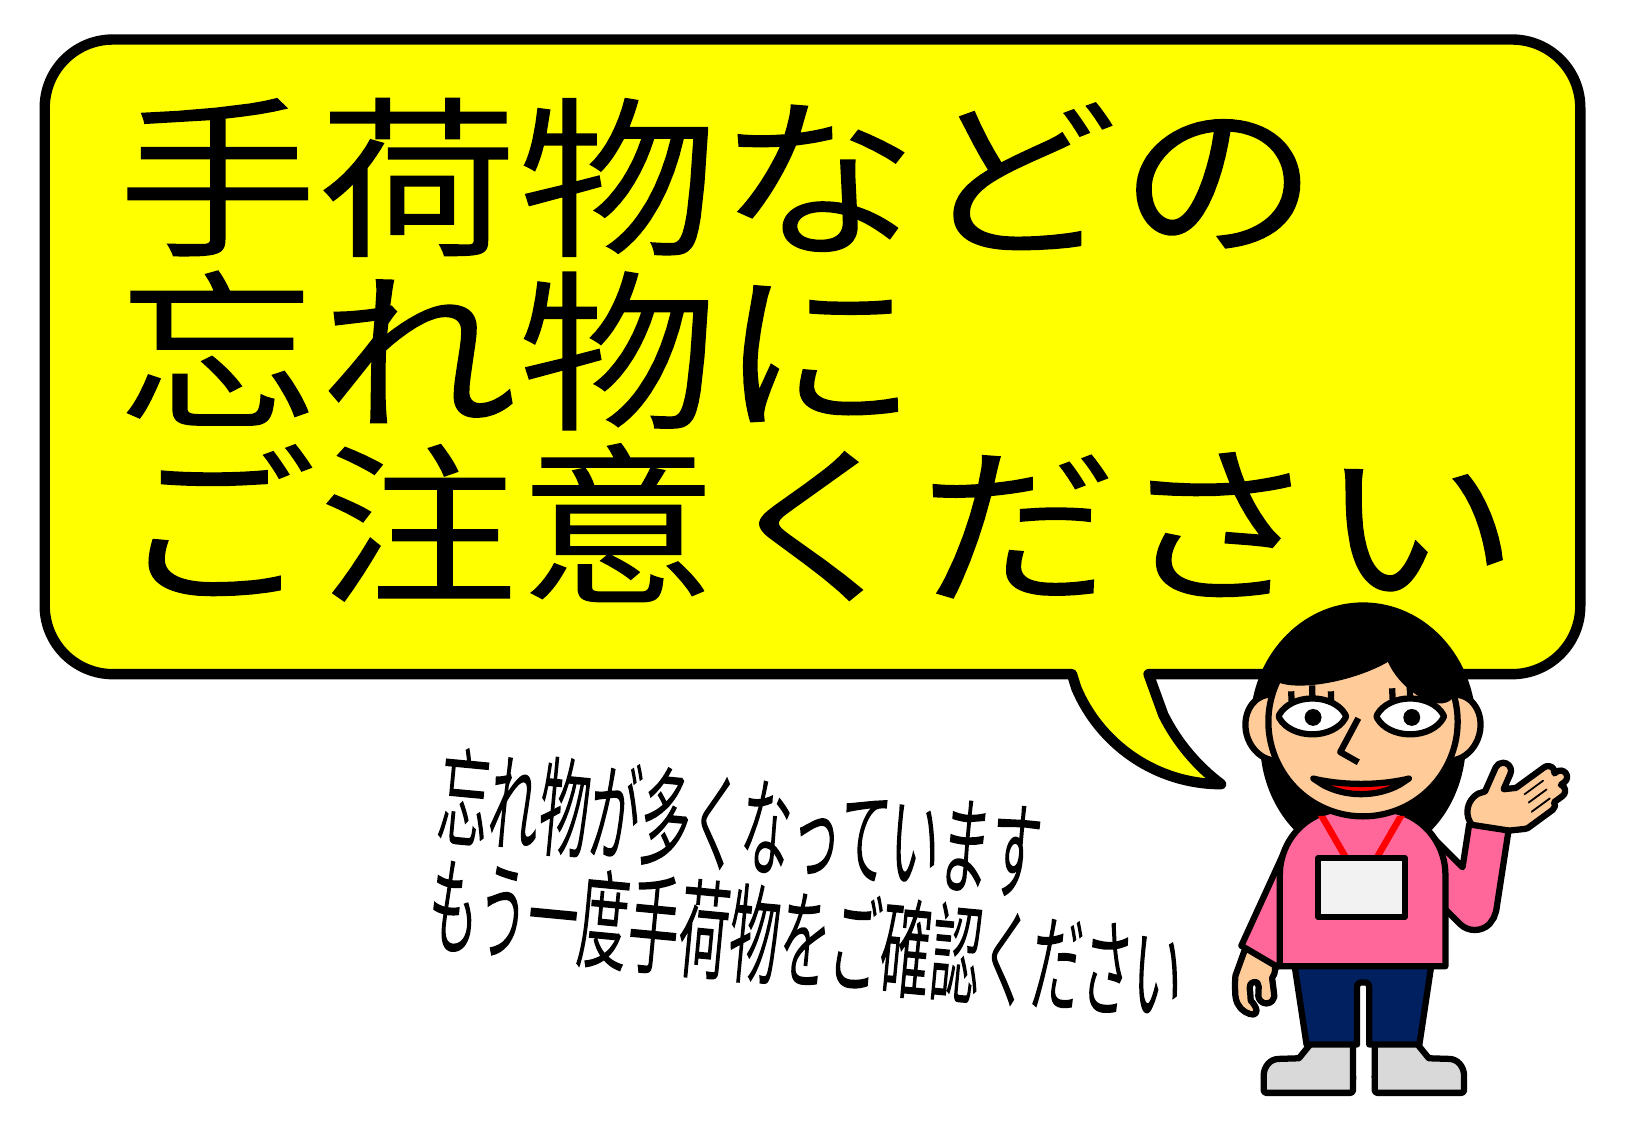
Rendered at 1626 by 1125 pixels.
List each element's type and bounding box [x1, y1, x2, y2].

text_box [1224, 605, 1559, 1094]
text_box [42, 37, 1583, 787]
